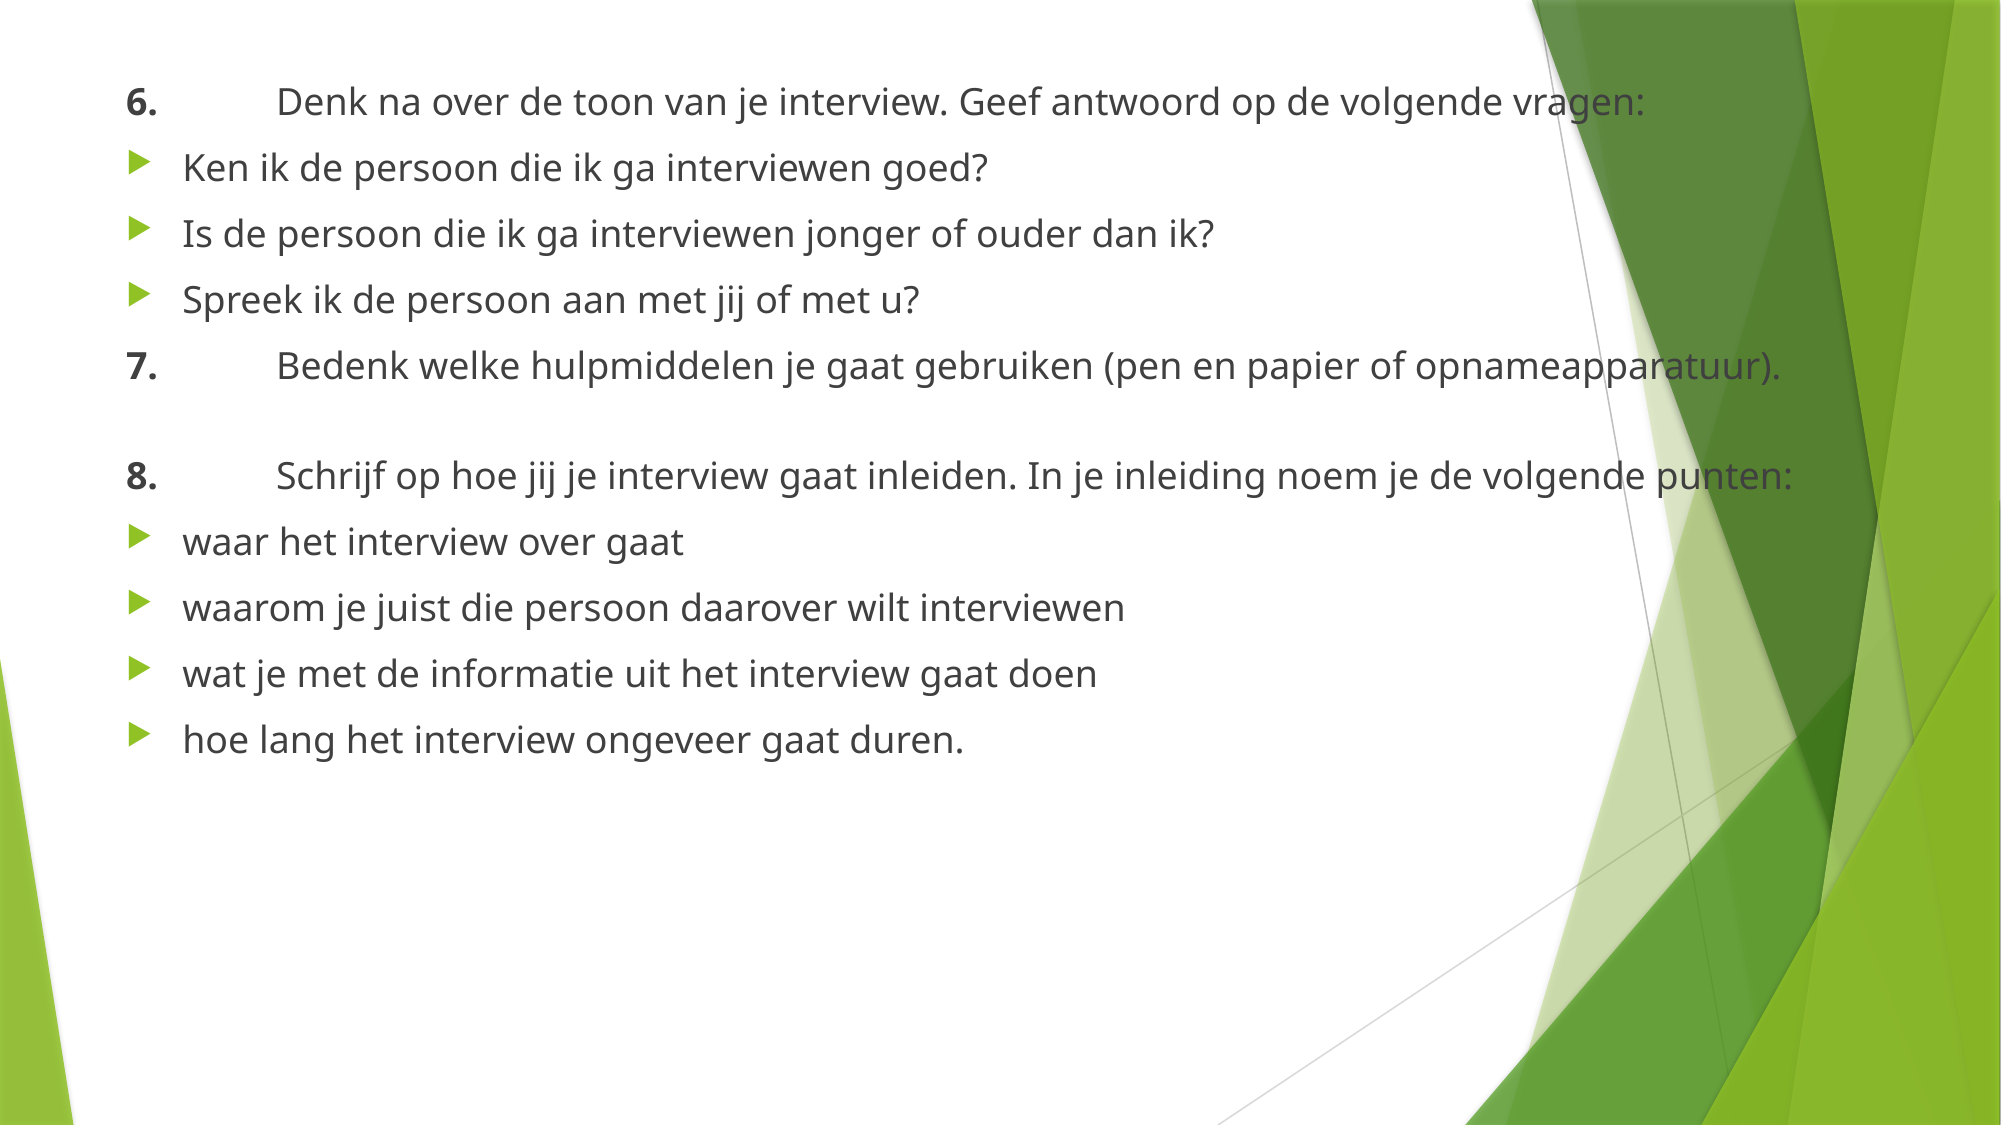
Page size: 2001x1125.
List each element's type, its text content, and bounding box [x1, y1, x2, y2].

list 6. Denk na over de toon van je interview. Geef antwoord op de volgende vragen: Ken ik de persoon die ik ga interviewen goed? Is de persoon die ik ga interviewen jonger of ouder dan ik? Spreek ik de persoon aan met jij of met u? 7. Bedenk welke hulpmiddelen je gaat gebruiken (pen en papier of opnameapparatuur). 8. Schrijf op hoe jij je interview gaat inleiden. In je inleiding noem je de volgende punten: waar het interview over gaat waarom je juist die persoon daarover wilt interviewen wat je met de informatie uit het interview gaat doen hoe lang het interview ongeveer gaat duren. [111, 70, 1848, 1125]
